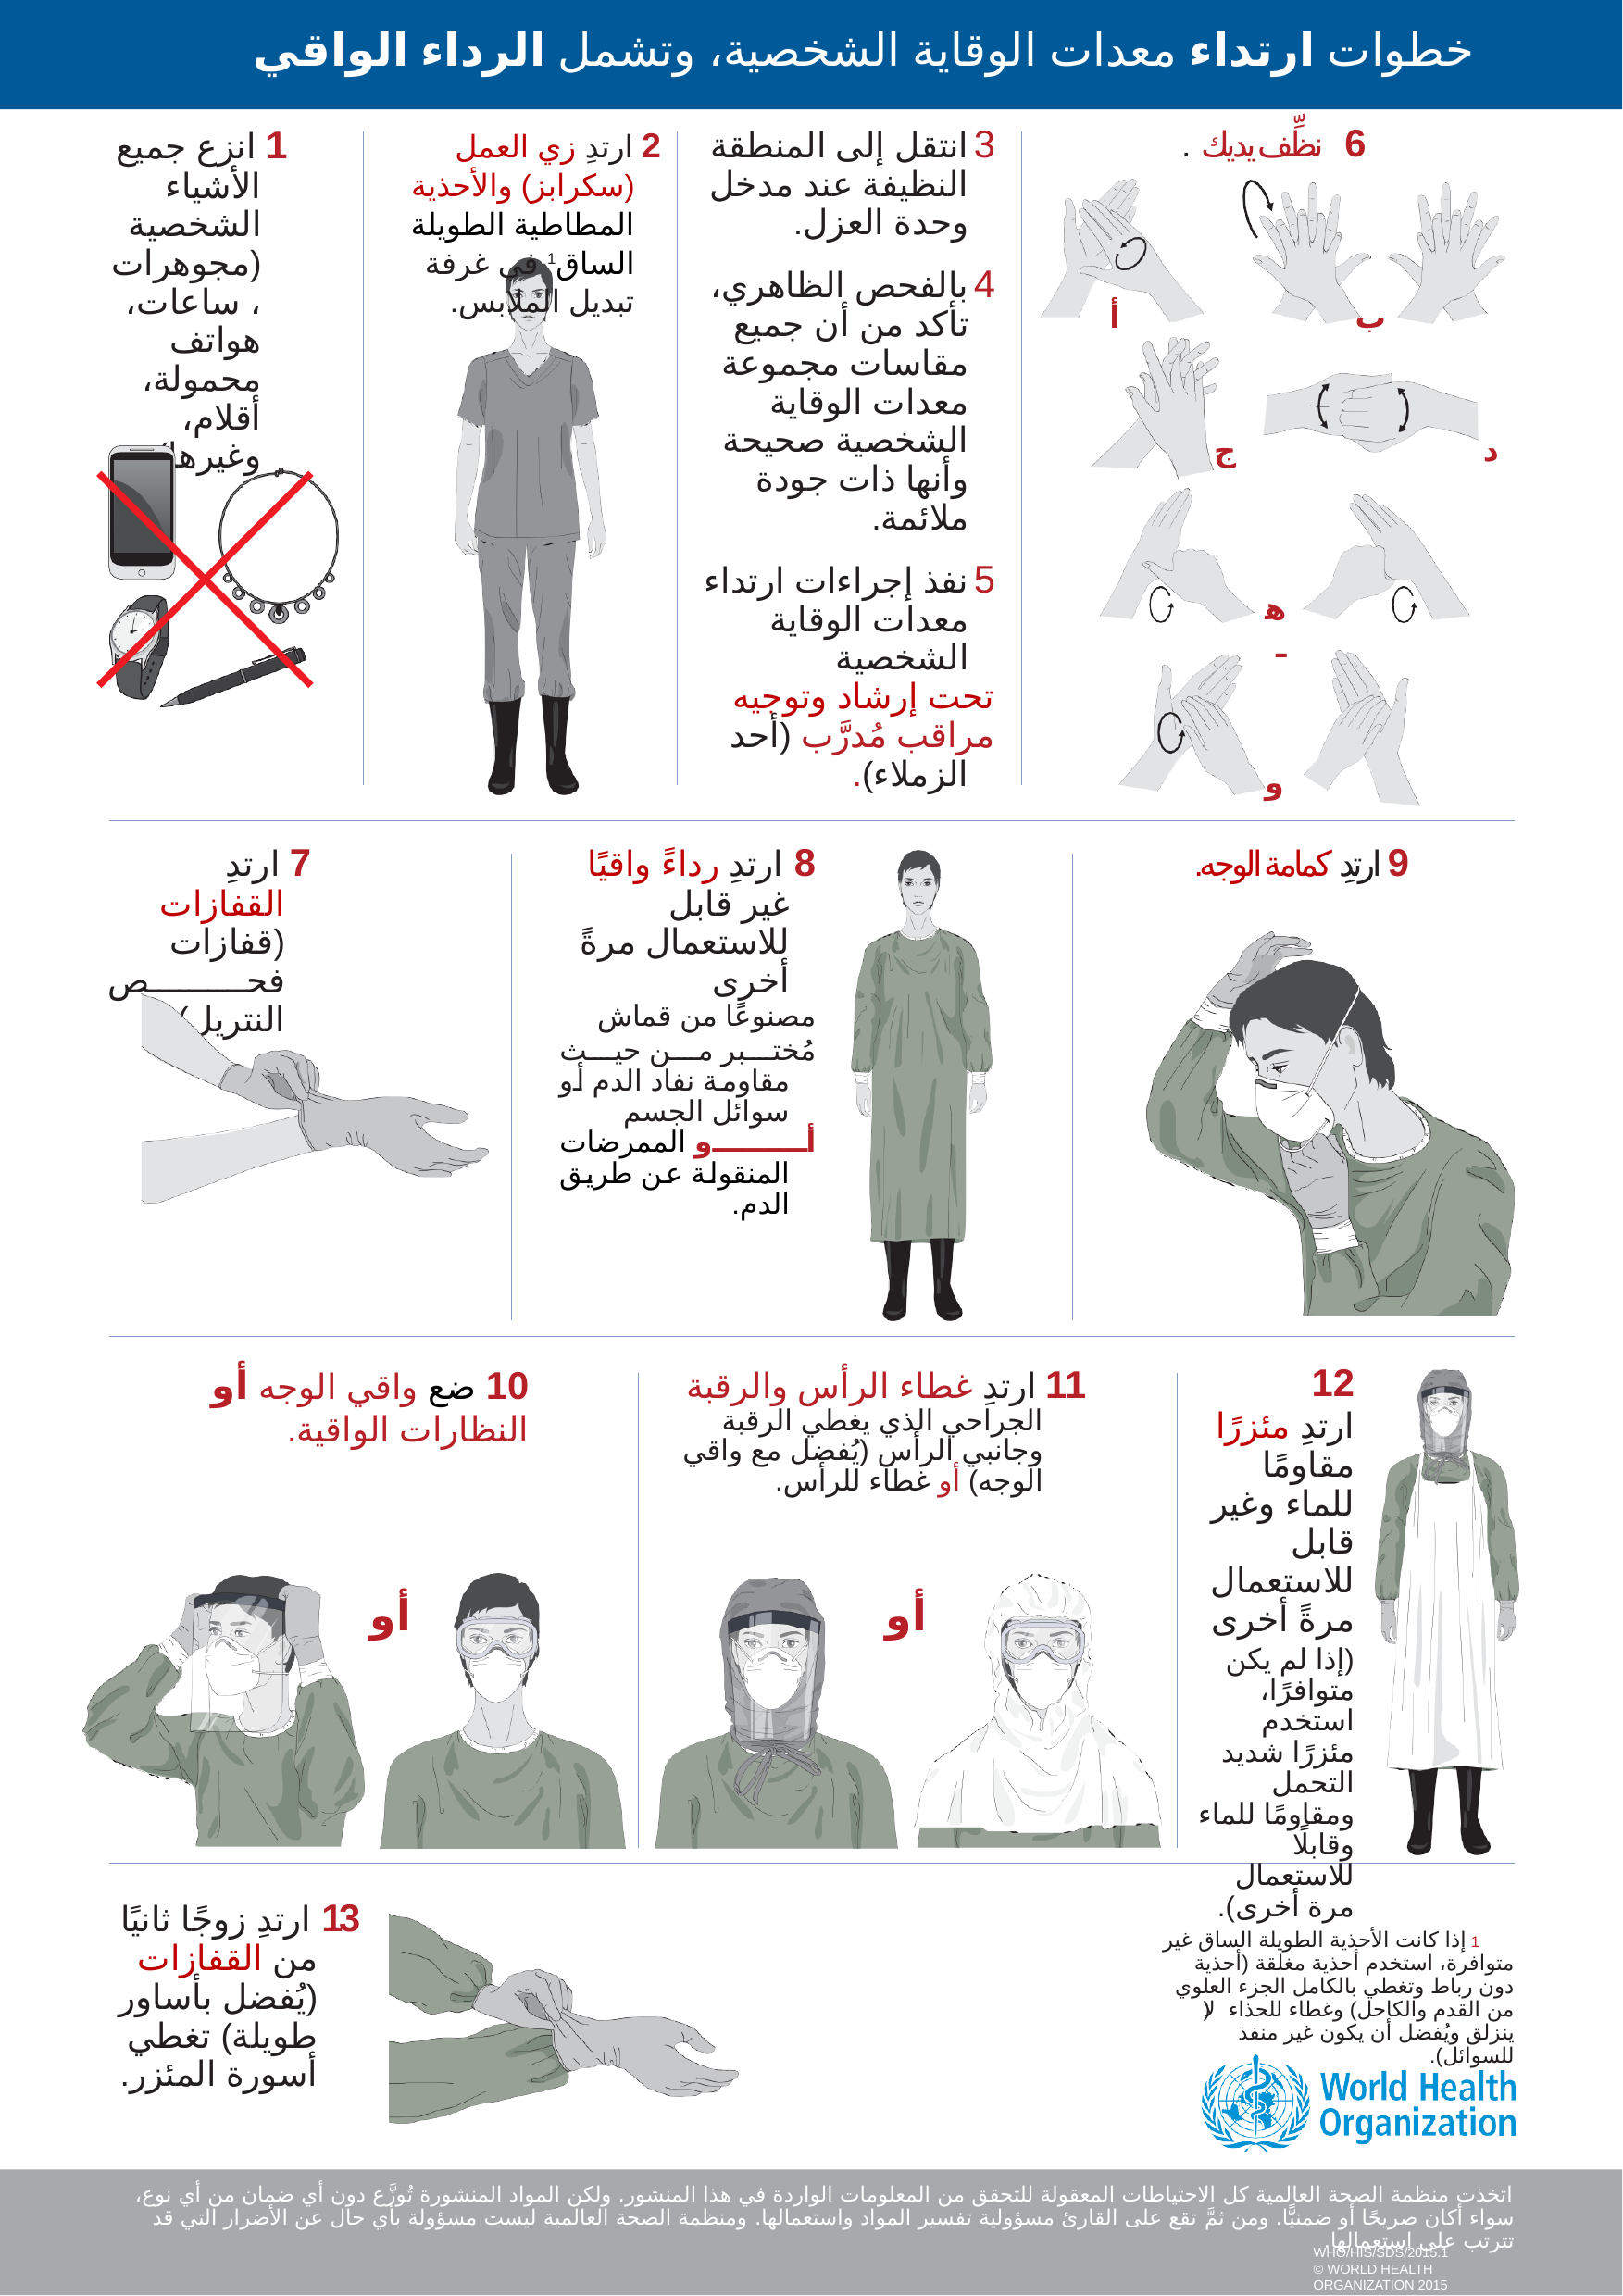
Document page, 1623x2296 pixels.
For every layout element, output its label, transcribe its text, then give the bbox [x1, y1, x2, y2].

text_box 8 ارتدِ رداءً واقيًا غير قابل للاستعمال مرةً أخرى مصنوعًا من قماش مُختبر من حيث مقاومة نفاد الدم أو سوائل الجسم أو الممرضات المنقولة عن طريق الدم. [559, 835, 818, 1220]
text_box 10 ضع واقي الوجه أو النظارات الواقية. [107, 1358, 531, 1449]
text_box 7 ارتدِ القفازات (قفازات فحص النتريل) [107, 835, 314, 1039]
picture [1117, 655, 1266, 795]
text_box أو [368, 1587, 374, 1641]
text_box 1 إذا كانت الأحذية الطويلة الساق غير متوافرة، استخدم أحذية مغلقة (أحذية دون رباط وتغطي بالكامل الجزء العلوي من القدم والكاحل) وغطاء للحذاء (لا ينزلق ويُفضل أن يكون غير منفذ للسوائل). [1155, 1924, 1517, 2067]
picture [82, 1575, 366, 1848]
text_box 1 انزع جميع الأشياء الشخصية (مجوهرات، ساعات، هواتف محمولة، أقلام، وغيرها). [109, 118, 290, 443]
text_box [94, 444, 339, 707]
text_box هـ [1270, 643, 1289, 664]
text_box WHO/HIS/SDS/2015.1 © WORLD HEALTH ORGANIZATION 2015 [1313, 2241, 1517, 2293]
text_box 12 ارتدِ مئزرًا مقاومًا للماء وغير قابل للاستعمال مرةً أخرى (إذا لم يكن متوافرًا، استخدم مئزرًا شديد التحمل ومقاومًا للماء وقابلًا للاستعمال مرة أخرى). [1194, 1358, 1357, 1923]
picture [1375, 1369, 1519, 1855]
picture [1145, 930, 1516, 1316]
text_box 11 ارتدِ غطاء الرأس والرقبة الجراحي الذي يغطي الرقبة وجانبي الرأس (يُفضل مع واقي الوجه) أو غطاء للرأس. [656, 1358, 1088, 1497]
text_box 13 ارتدِ زوجًا ثانيًا من القفازات (يُفضل بأساور طويلة) تغطي أسورة المئزر. [93, 1890, 363, 2094]
text_box [107, 2225, 964, 2253]
text_box 9 ارتدِ كمامة الوجه. [1157, 835, 1411, 884]
picture [141, 993, 489, 1204]
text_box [1040, 179, 1505, 636]
text_box 6 نظِّف يديك . [1055, 116, 1368, 165]
text_box و [1273, 760, 1286, 800]
text_box اتخذت منظمة الصحة العالمية كل الاحتياطات المعقولة للتحقق من المعلومات الواردة في هذا المنشور. ولكن المواد المنشورة تُوزَّع دون أي ضمان من أي نوع، سواء أكان صريحًا أو ضمنيًّا. ومن ثمَّ تقع على القارئ مسؤولية تفسير المواد واستعمالها. ومنظمة الصحة العالمية ليست مسؤولة بأي حال عن الأضرار التي قد تترتب على استعمالها. [107, 2178, 1517, 2253]
picture [1303, 650, 1421, 806]
picture [389, 1914, 739, 2124]
picture [455, 257, 606, 795]
text_box انتقل إلى المنطقة النظيفة عند مدخل وحدة العزل. بالفحص الظاهري، تأكد من أن جميع مقاسات مجموعة معدات الوقاية الشخصية صحيحة وأنها ذات جودة ملائمة. نفذ إجراءات ارتداء معدات الوقاية الشخصية تحت إرشاد وتوجيه مراقب مُدرَّب (أحد الزملاء). [695, 116, 997, 793]
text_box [654, 1573, 1163, 1849]
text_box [1201, 2054, 1516, 2152]
picture [850, 850, 993, 1321]
picture [379, 1572, 626, 1849]
text_box خطوات ارتداء معدات الوقاية الشخصية، وتشمل الرداء الواقي [107, 18, 1477, 76]
text_box 2 ارتدِ زي العمل (سكرابز) والأحذية المطاطية الطويلة الساق1 في غرفة تبديل الملابس. [377, 116, 667, 319]
text_box [0, 2169, 1623, 2296]
